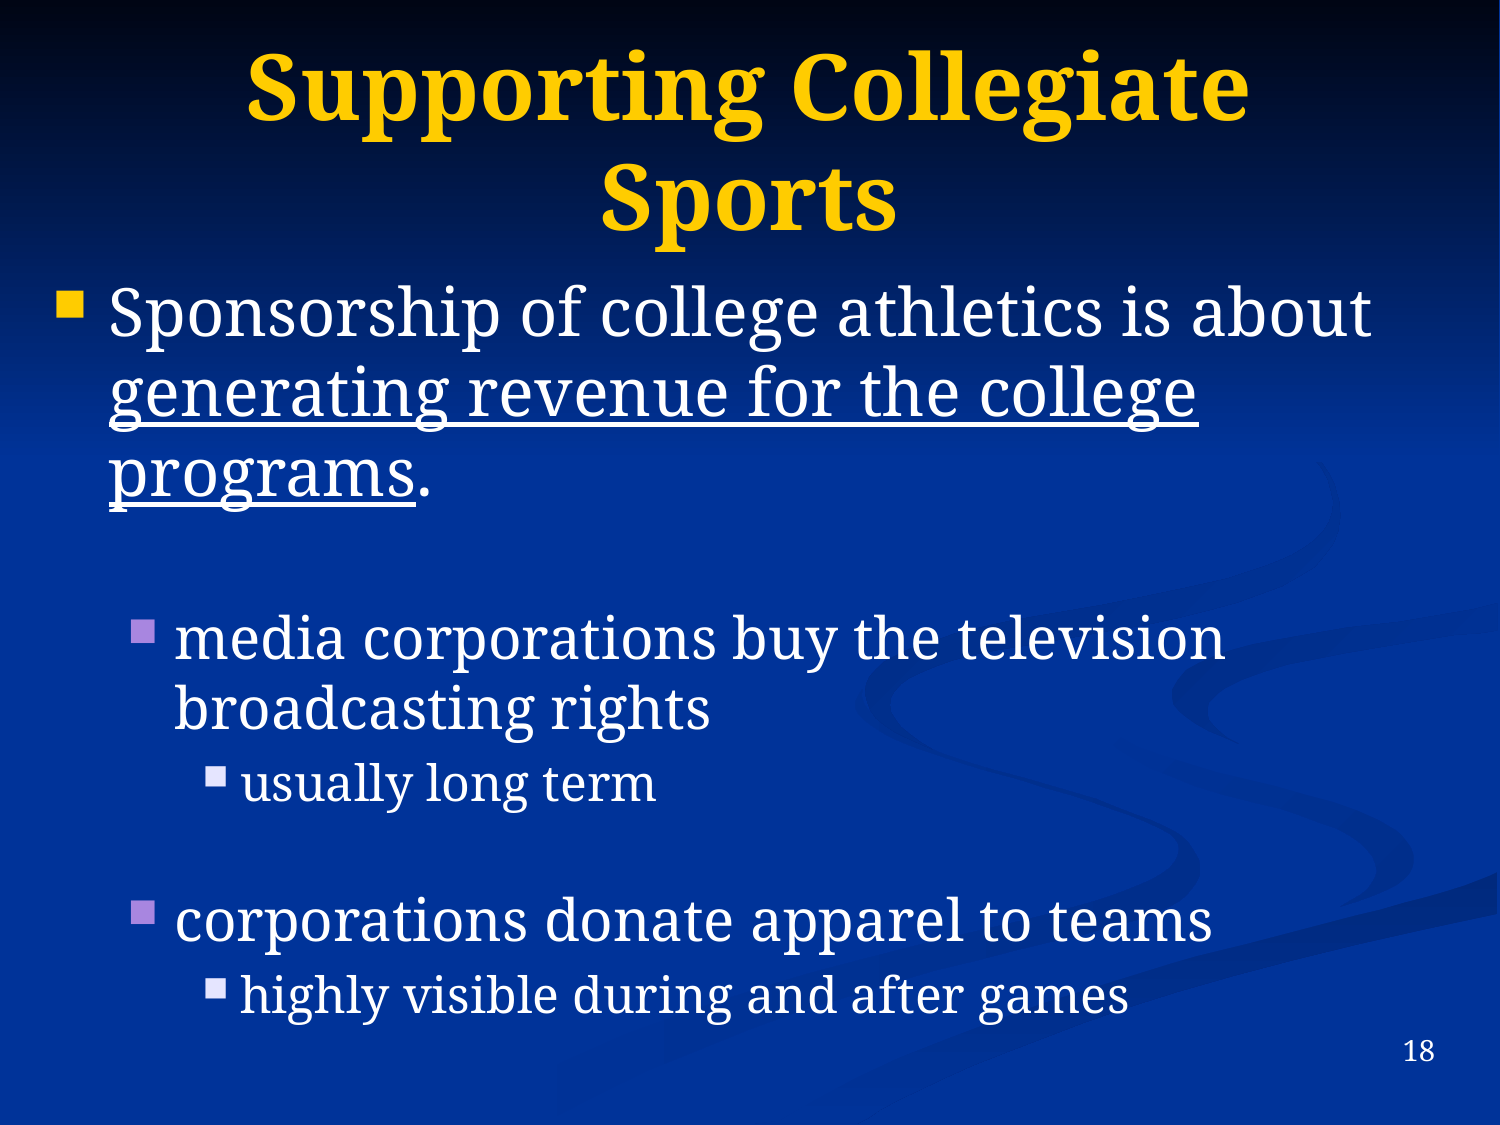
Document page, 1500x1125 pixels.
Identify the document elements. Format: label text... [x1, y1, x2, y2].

text_box 18 [1137, 1024, 1450, 1103]
list Sponsorship of college athletics is about generating revenue for the college programs. media corporations buy the television broadcasting rights usually long term corporations donate apparel to teams highly visible during and after games [37, 262, 1500, 1006]
title Supporting Collegiate Sports [74, 44, 1426, 233]
